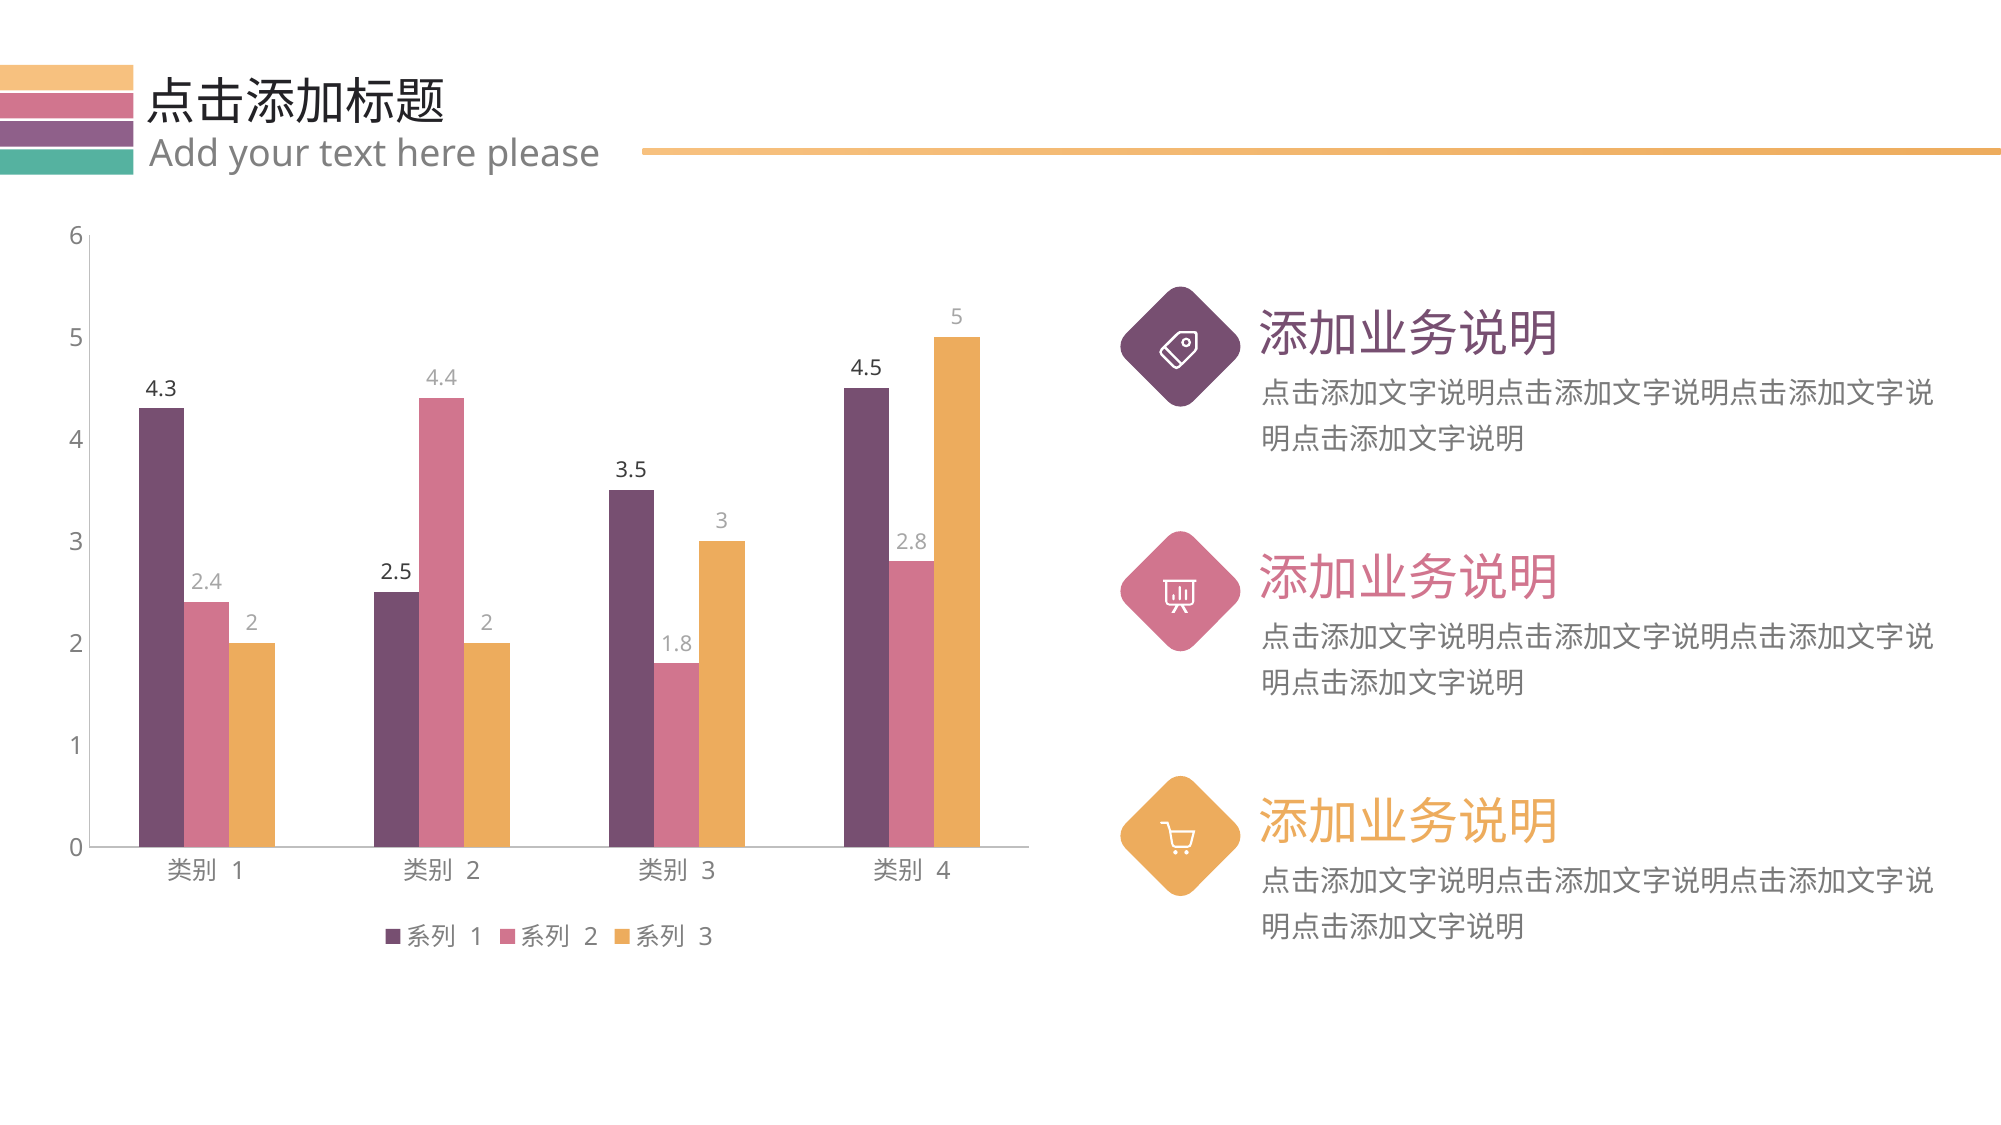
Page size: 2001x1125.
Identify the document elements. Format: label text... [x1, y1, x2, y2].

text_box 添加业务说明 [1243, 293, 1639, 369]
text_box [1132, 543, 1228, 639]
text_box 添加业务说明 [1243, 537, 1639, 613]
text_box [1132, 788, 1228, 884]
chart [49, 202, 1050, 960]
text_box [0, 62, 2000, 183]
text_box 添加业务说明 [1243, 782, 1639, 857]
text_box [1132, 298, 1228, 395]
text_box 点击添加文字说明点击添加文字说明点击添加文字说明点击添加文字说明 [1247, 844, 1951, 951]
text_box 点击添加文字说明点击添加文字说明点击添加文字说明点击添加文字说明 [1247, 356, 1951, 463]
text_box 点击添加文字说明点击添加文字说明点击添加文字说明点击添加文字说明 [1247, 600, 1951, 707]
